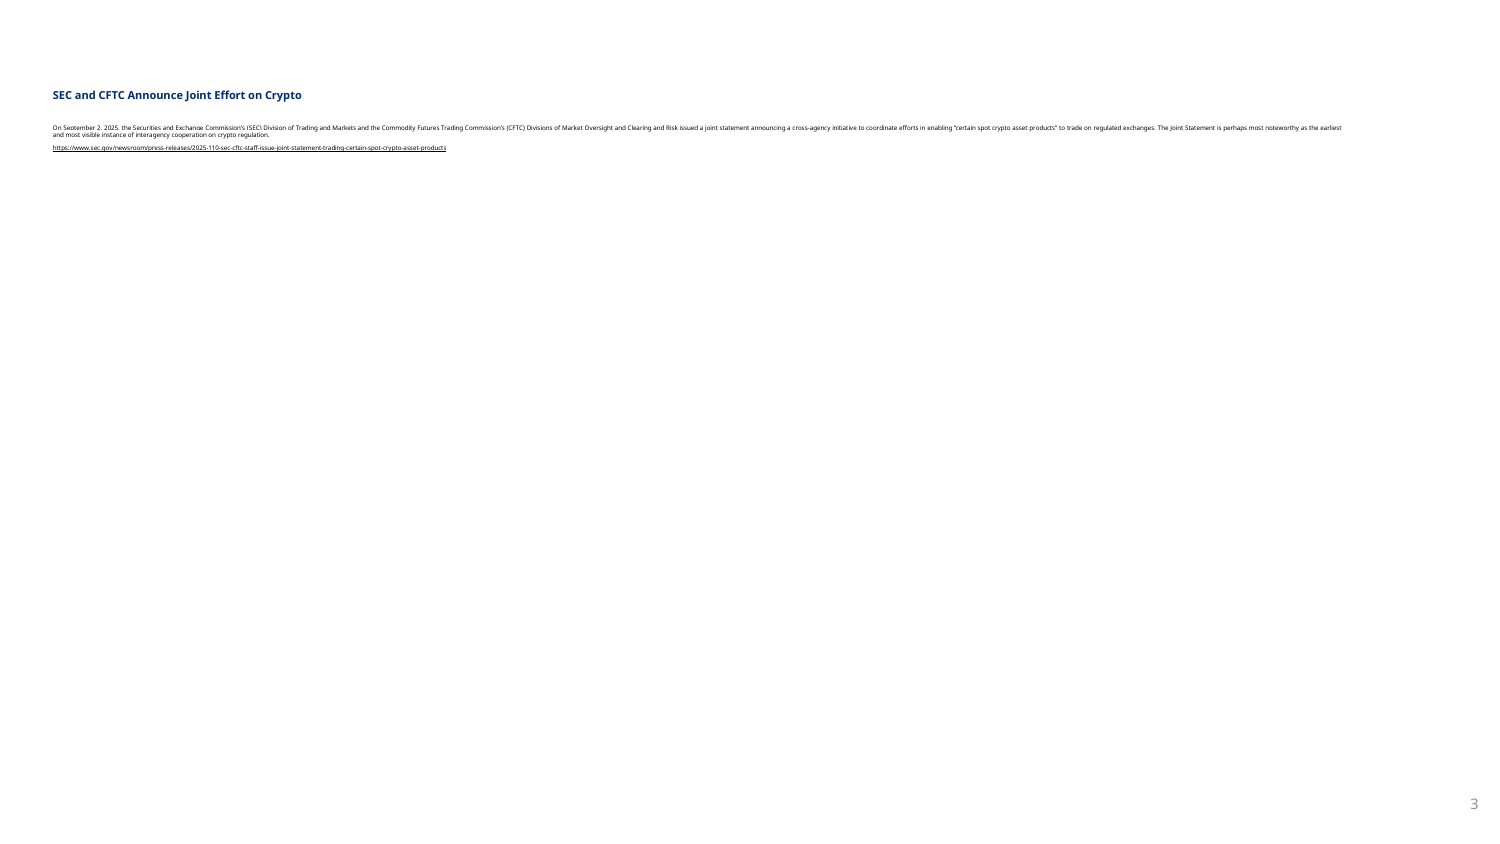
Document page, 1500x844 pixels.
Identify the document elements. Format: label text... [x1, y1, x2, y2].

title SEC and CFTC Announce Joint Effort on Crypto On September 2, 2025, the Securities and Exchange Commission’s (SEC) Division of Trading and Markets and the Commodity Futures Trading Commission’s (CFTC) Divisions of Market Oversight and Clearing and Risk issued a joint statement announcing a cross-agency initiative to coordinate efforts in enabling “certain spot crypto asset products” to trade on regulated exchanges. The Joint Statement is perhaps most noteworthy as the earliest and most visible instance of interagency cooperation on crypto regulation. https://www.sec.gov/newsroom/press-releases/2025-110-sec-cftc-staff-issue-joint-statement-trading-certain-spot-crypto-asset-products [37, 75, 1365, 168]
slide_number ‹#› [1403, 779, 1494, 844]
